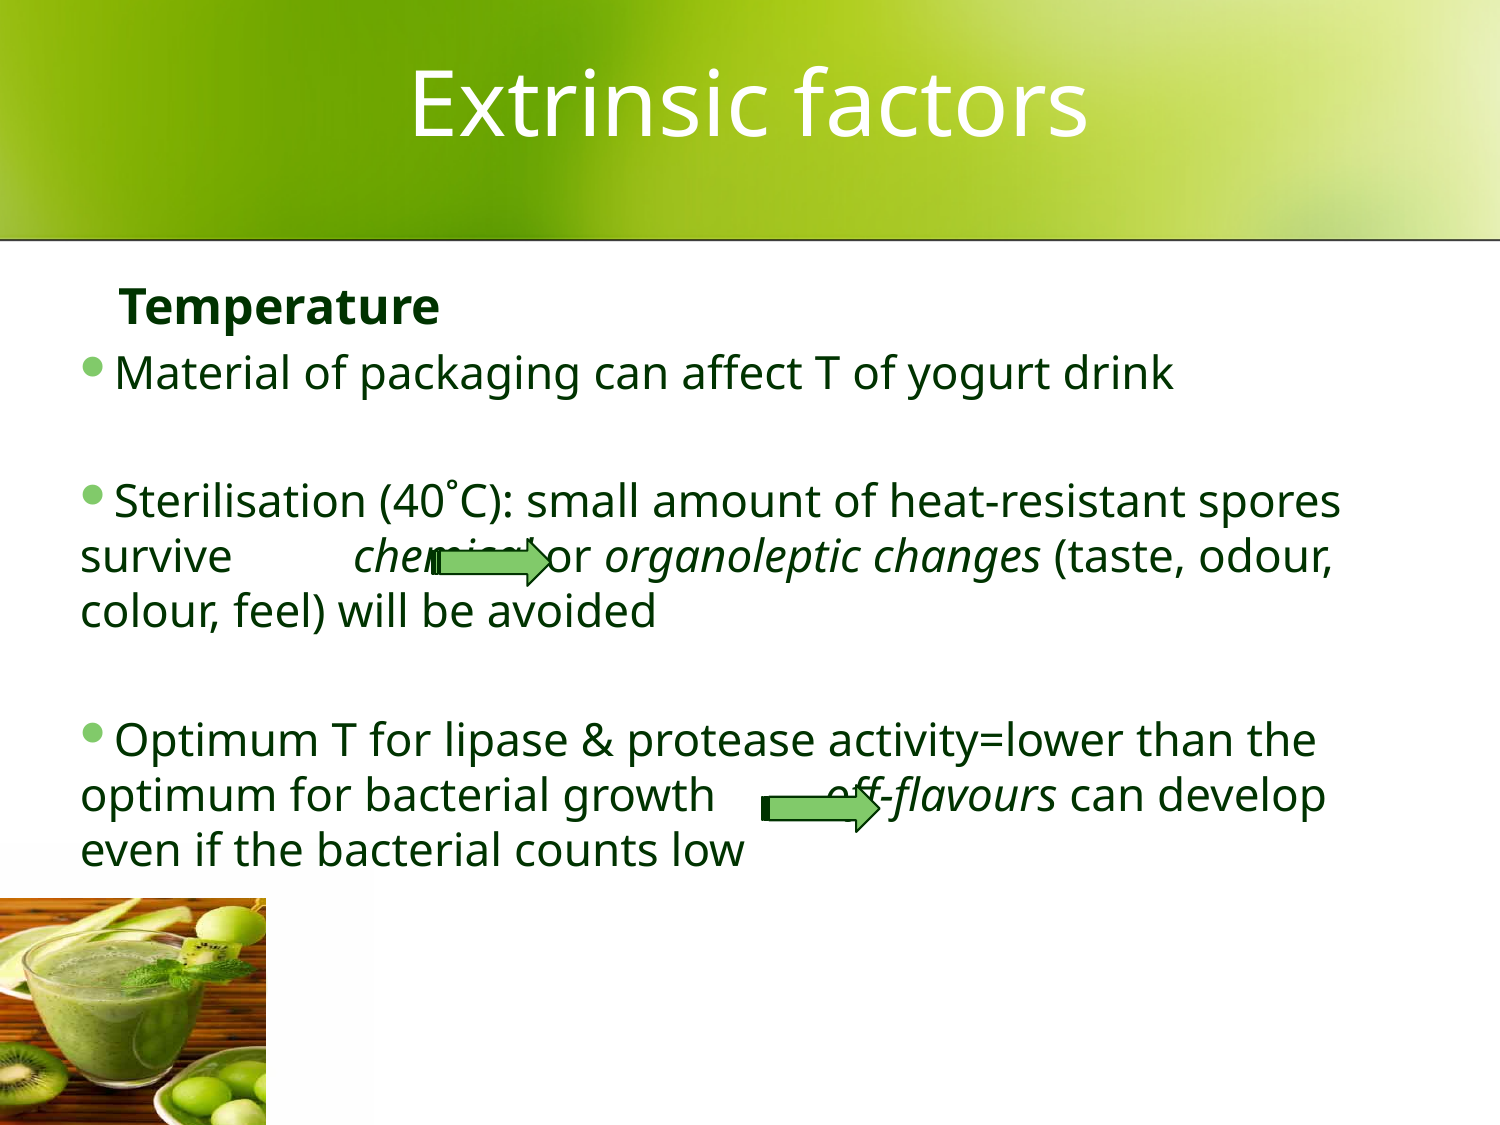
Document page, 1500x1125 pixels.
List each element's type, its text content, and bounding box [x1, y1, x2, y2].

list Temperature Material of packaging can affect T of yogurt drink Sterilisation (40˚C): small amount of heat-resistant spores survive chemical or organoleptic changes (taste, odour, colour, feel) will be avoided Optimum T for lipase & protease activity=lower than the optimum for bacterial growth off-flavours can develop even if the bacterial counts low [64, 266, 1441, 930]
text_box [761, 785, 880, 832]
picture [0, 0, 1500, 1125]
text_box [435, 538, 551, 586]
title Extrinsic factors [62, 24, 1438, 176]
